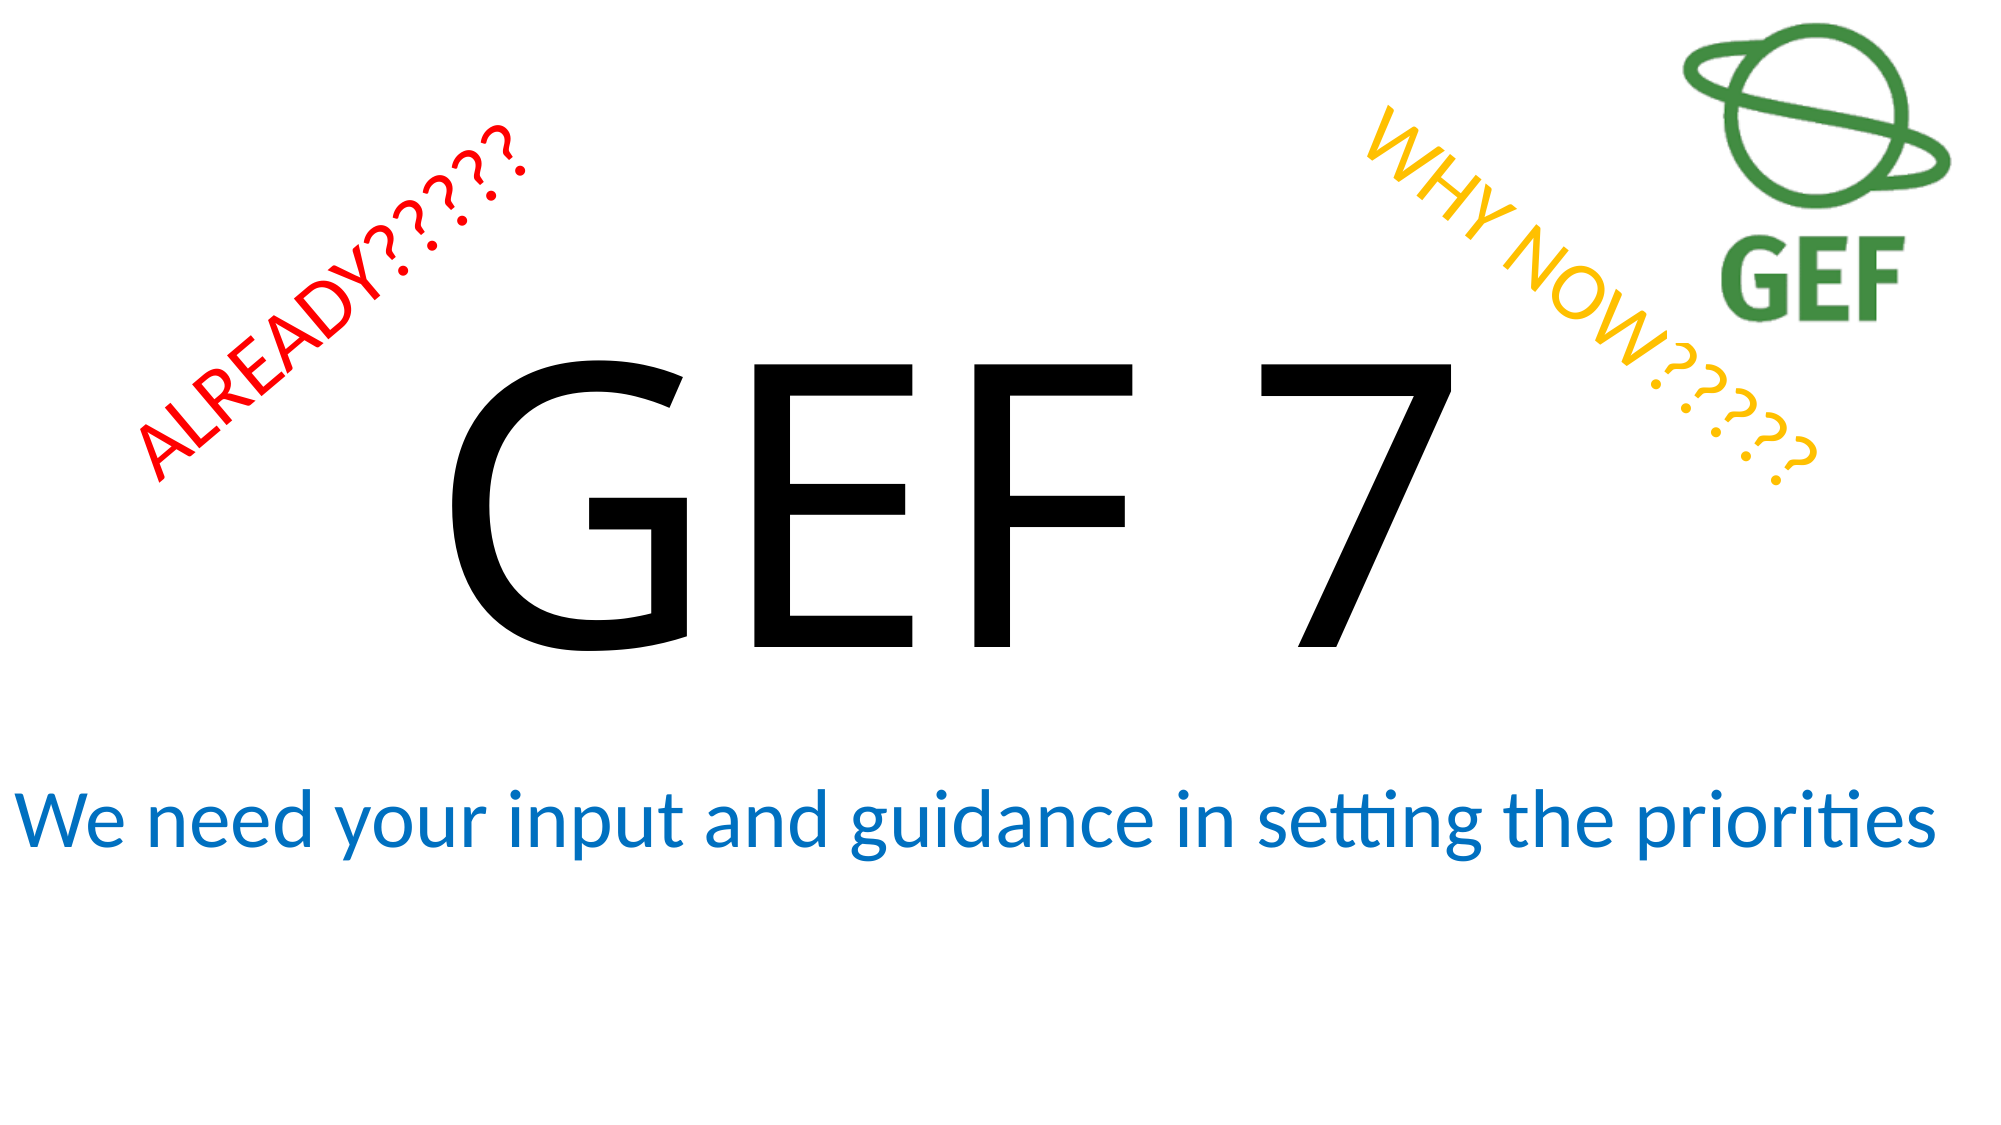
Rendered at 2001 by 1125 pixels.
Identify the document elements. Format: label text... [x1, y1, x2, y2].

title GEF 7 [200, 349, 1701, 742]
subtitle ALREADY????? [84, 80, 561, 500]
text_box We need your input and guidance in setting the priorities [0, 768, 2000, 944]
text_box WHY NOW????? [1325, 59, 1872, 521]
picture [1667, 6, 1969, 343]
